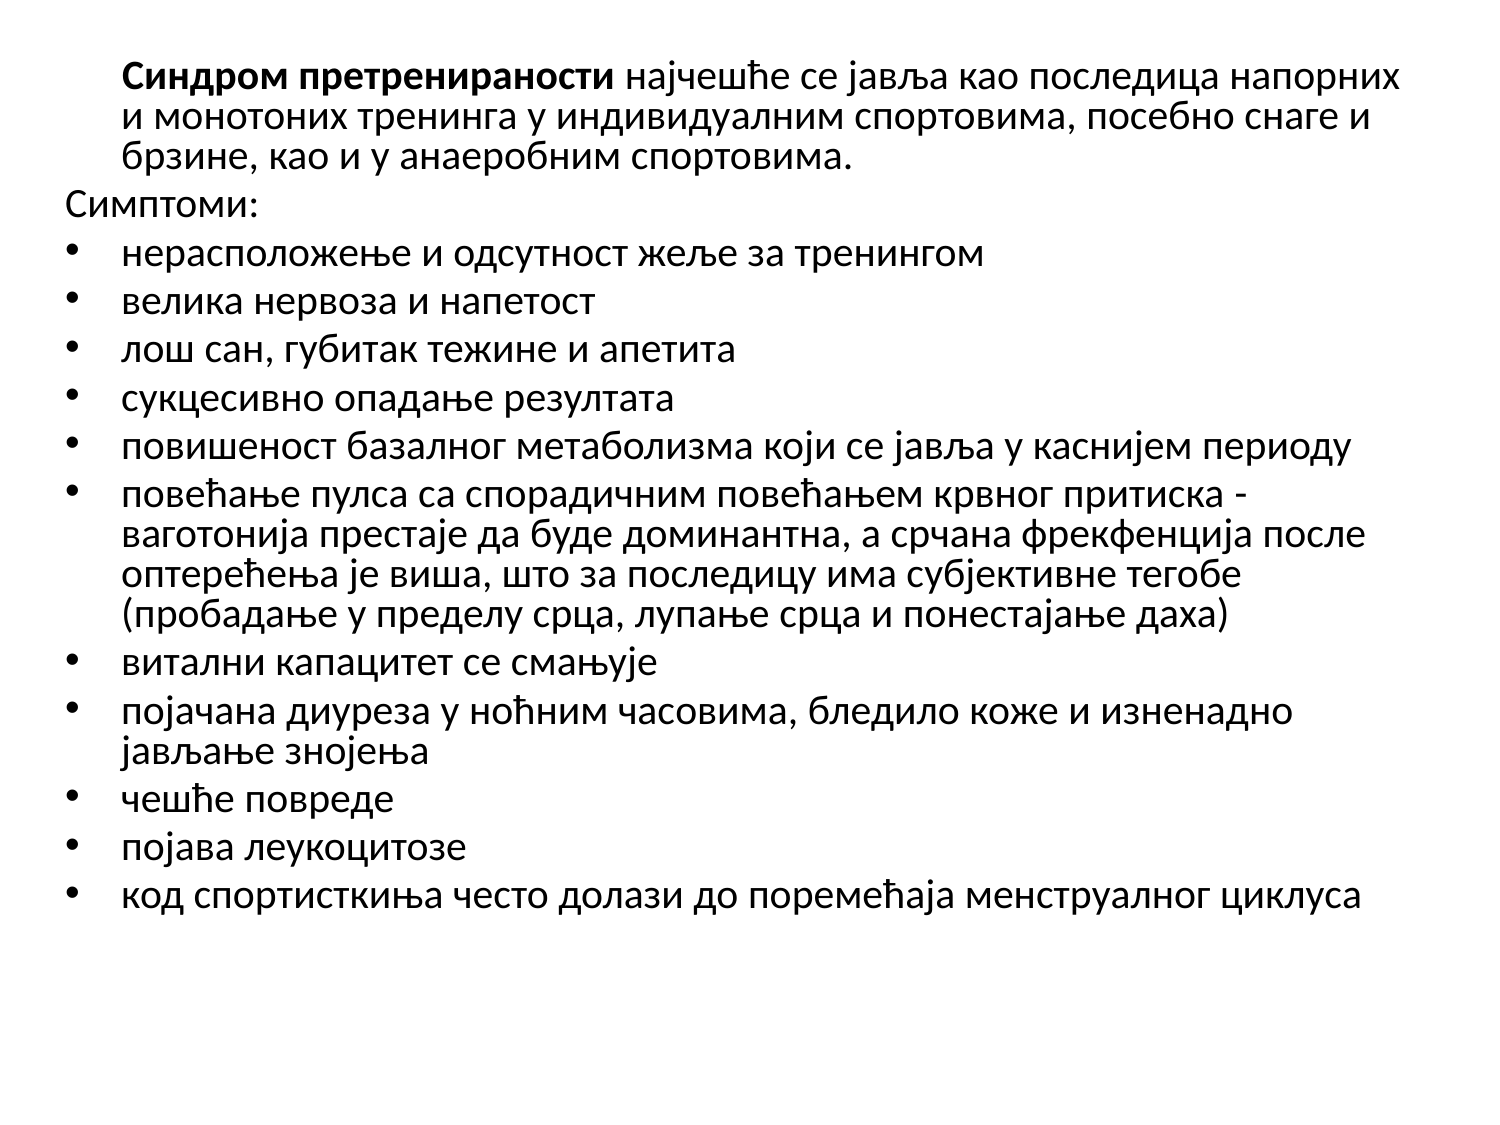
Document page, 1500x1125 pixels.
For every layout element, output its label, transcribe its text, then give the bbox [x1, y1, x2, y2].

list Синдром претренираности најчешће се јавља као последица напорних и монотоних тренинга у индивидуалним спортовима, посебно снаге и брзине, као и у анаеробним спортовима. Симптоми: нерасположење и одсутност жеље за тренингом велика нервоза и напетост лош сан, губитак тежине и апетита сукцесивно опадање резултата повишеност базалног метаболизма који се јавља у каснијем периоду повећање пулса са спорадичним повећањем крвног притиска - ваготонија престаје да буде доминантна, а срчана фрекфенција после оптерећења је виша, што за последицу има субјективне тегобе (пробадање у пределу срца, лупање срца и понестајање даха) витални капацитет се смањује појачана диуреза у ноћним часовима, бледило коже и изненадно јављање знојења чешће повреде појава леукоцитозе код спортисткиња често долази до поремећаја менструалног циклуса [49, 49, 1426, 1006]
